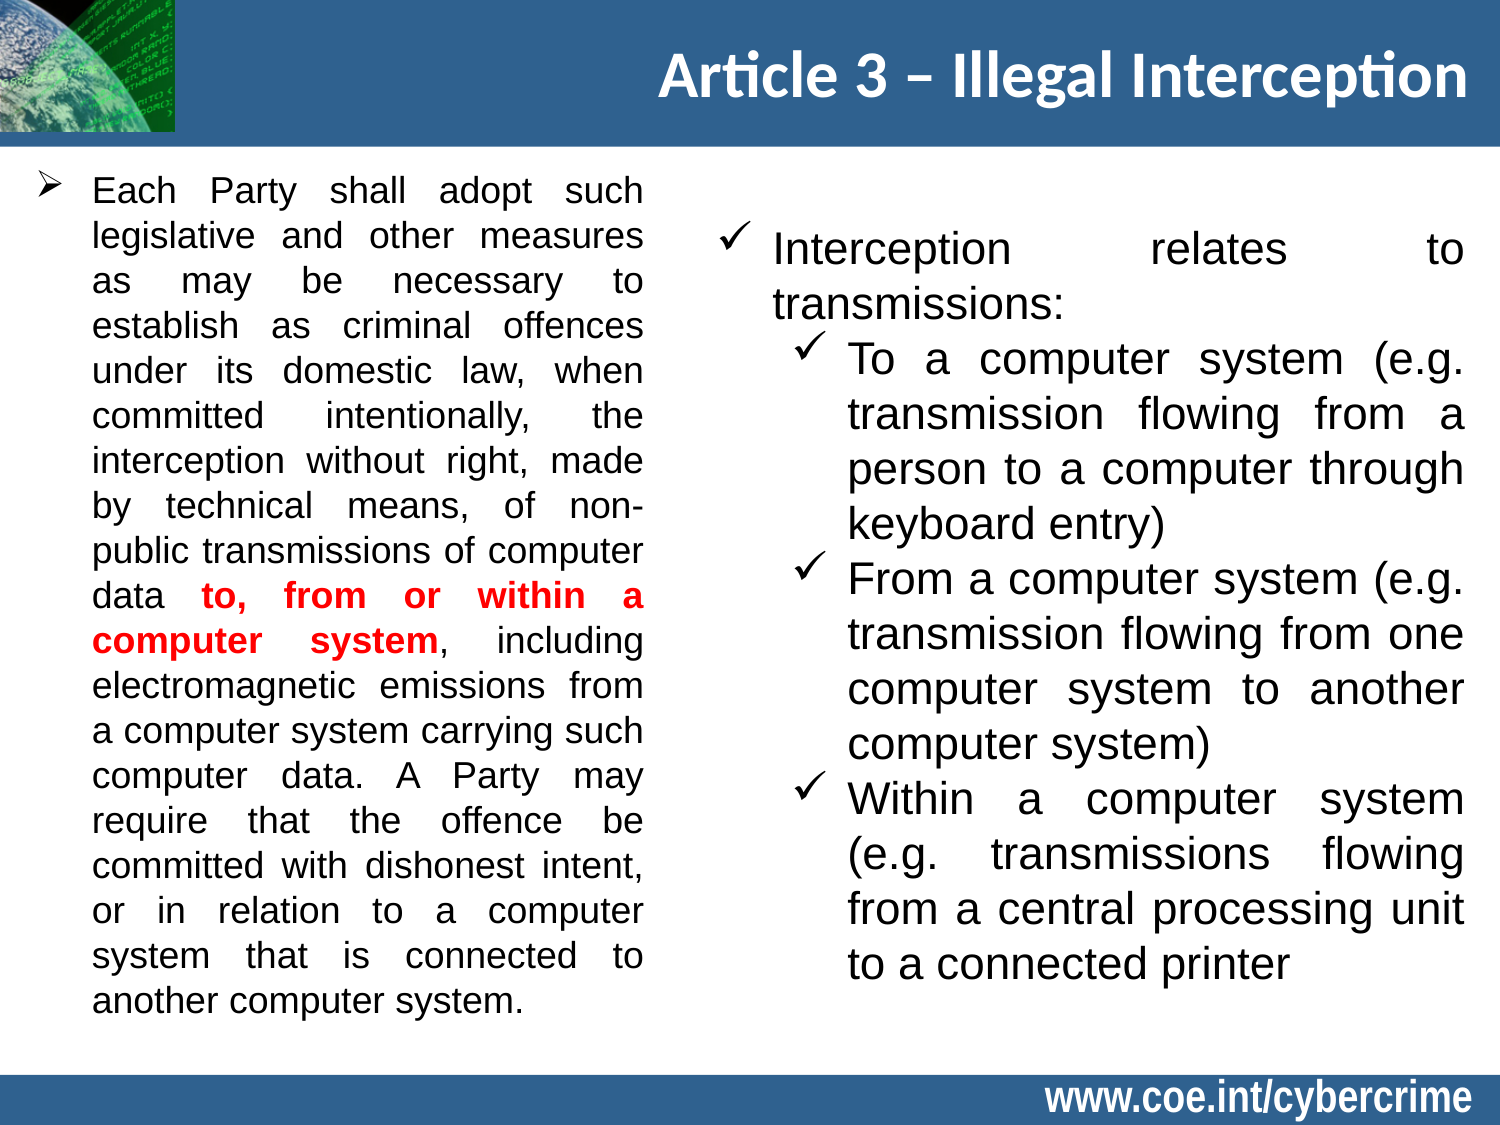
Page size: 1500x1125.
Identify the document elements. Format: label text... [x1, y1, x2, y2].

text_box [0, 1073, 1030, 1125]
text_box www.coe.int/cybercrime [1030, 1059, 1500, 1125]
text_box Article 3 – Illegal Interception [0, 0, 1500, 149]
text_box Each Party shall adopt such legislative and other measures as may be necessary to establish as criminal offences under its domestic law, when committed intentionally, the interception without right, made by technical means, of non-public transmissions of computer data to, from or within a computer system, including electromagnetic emissions from a computer system carrying such computer data. A Party may require that the offence be committed with dishonest intent, or in relation to a computer system that is connected to another computer system. [20, 158, 659, 1028]
text_box Interception relates to transmissions: To a computer system (e.g. transmission flowing from a person to a computer through keyboard entry) From a computer system (e.g. transmission flowing from one computer system to another computer system) Within a computer system (e.g. transmissions flowing from a central processing unit to a connected printer [701, 211, 1480, 996]
picture [0, 0, 175, 132]
